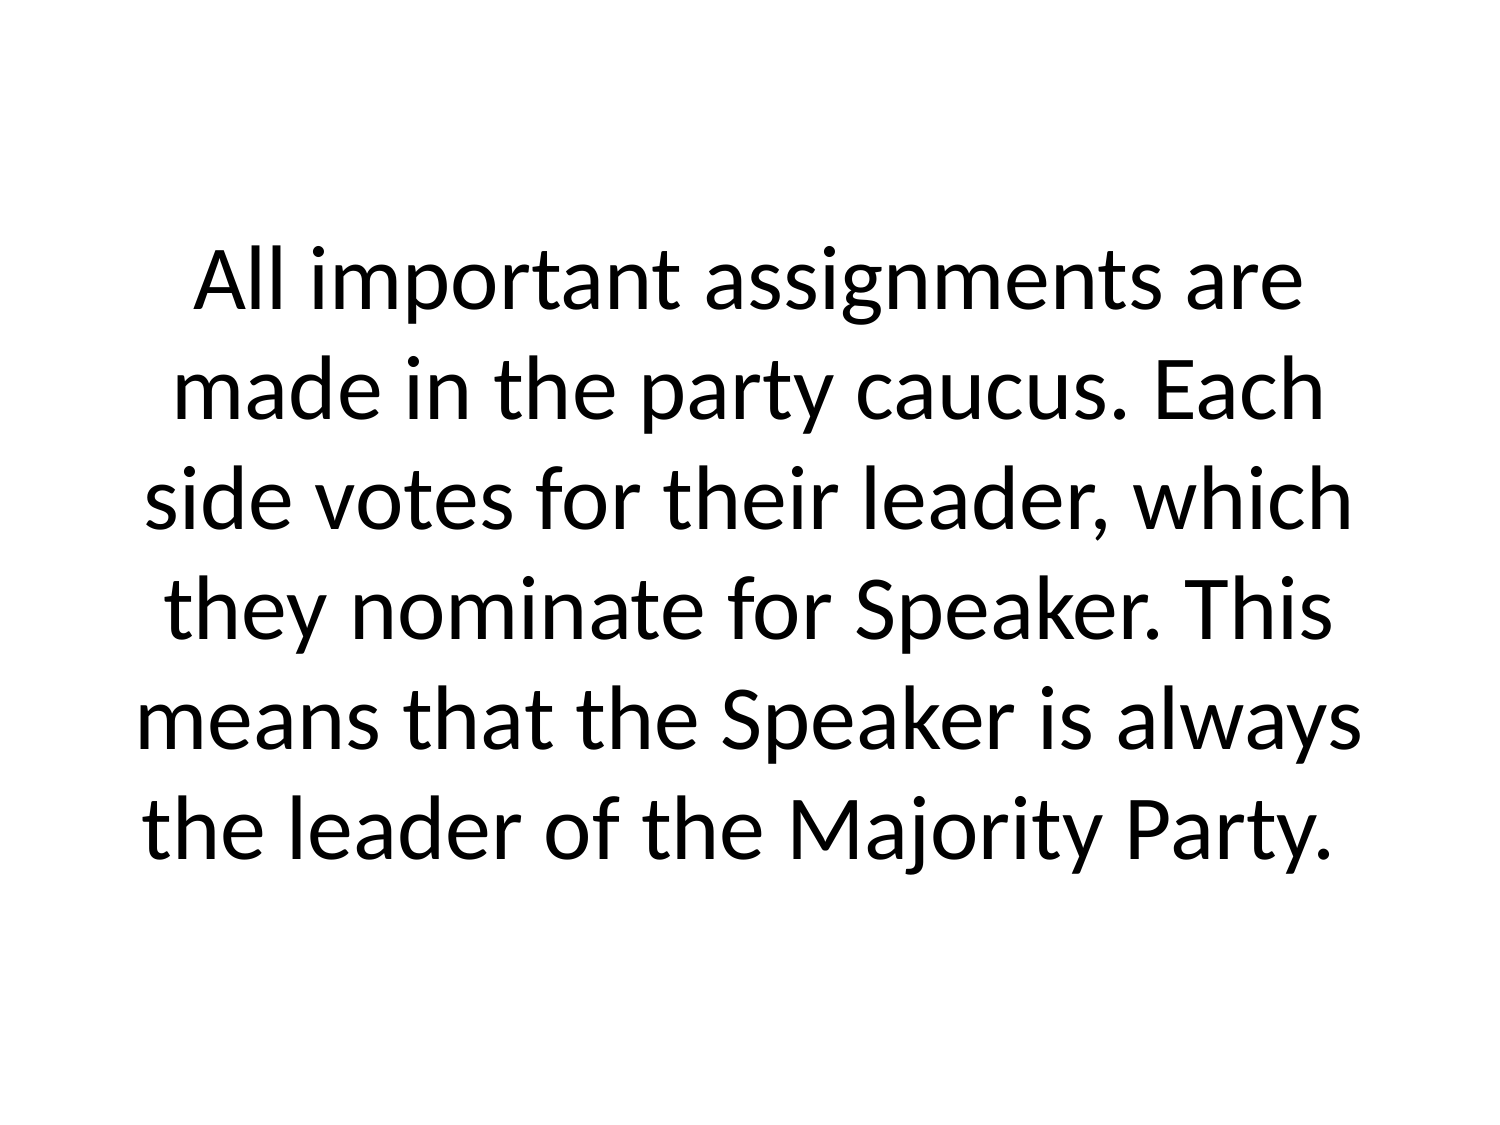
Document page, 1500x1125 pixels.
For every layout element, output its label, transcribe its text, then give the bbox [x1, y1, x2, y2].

title All important assignments are made in the party caucus. Each side votes for their leader, which they nominate for Speaker. This means that the Speaker is always the leader of the Majority Party. [74, 44, 1426, 1051]
